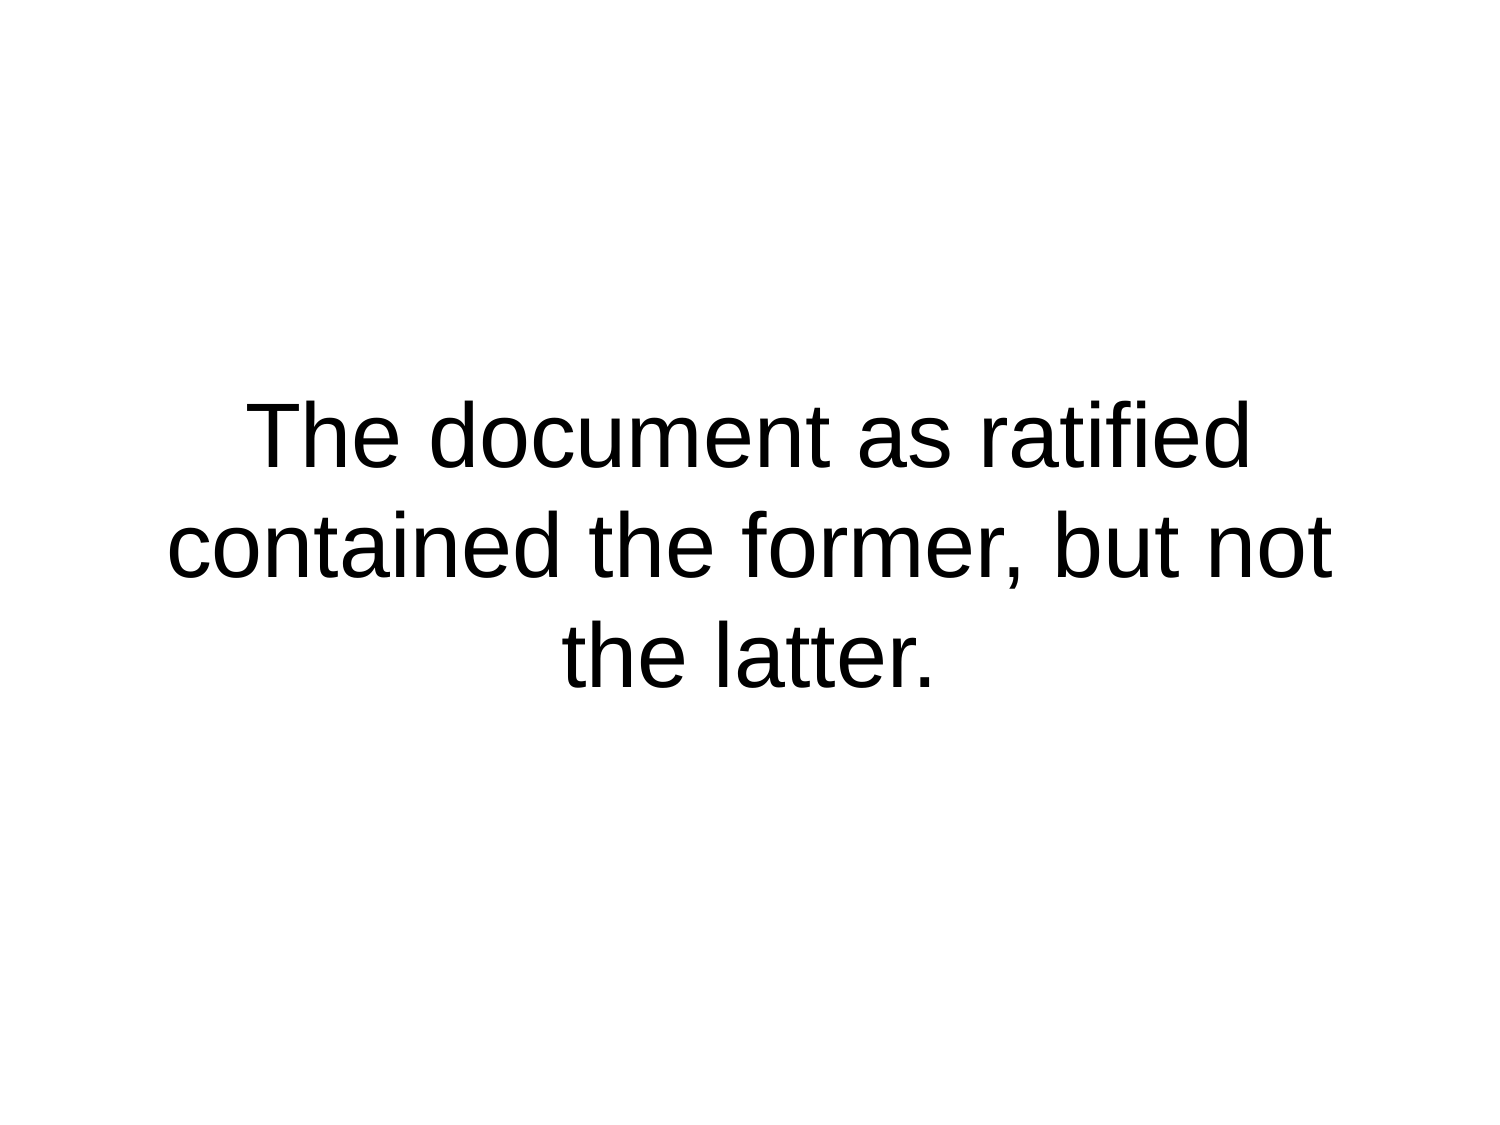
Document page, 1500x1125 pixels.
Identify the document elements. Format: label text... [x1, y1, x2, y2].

title The document as ratified contained the former, but not the latter. [74, 44, 1426, 1038]
